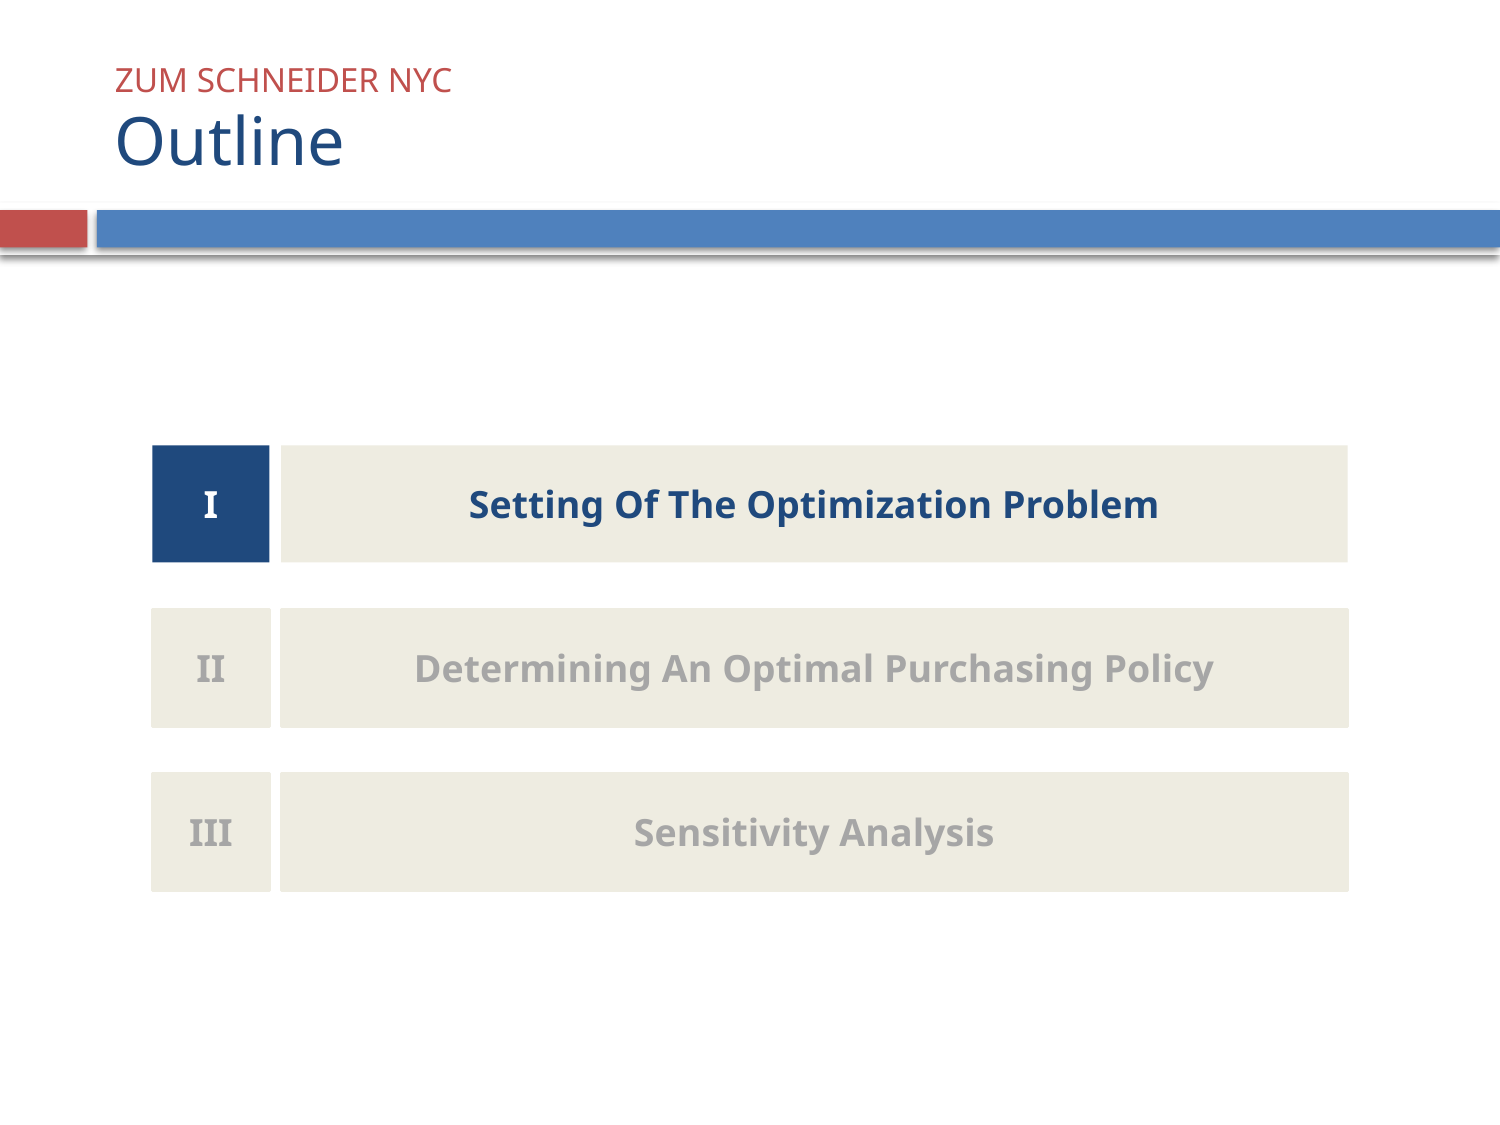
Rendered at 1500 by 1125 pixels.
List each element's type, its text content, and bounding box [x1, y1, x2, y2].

text_box Determining An Optimal Purchasing Policy [280, 608, 1349, 728]
text_box III [151, 772, 271, 892]
text_box Setting Of The Optimization Problem [280, 444, 1349, 564]
text_box Sensitivity Analysis [280, 772, 1349, 892]
title ZUM SCHNEIDER NYC Outline [99, 37, 1438, 200]
text_box II [151, 608, 271, 728]
text_box I [151, 444, 271, 564]
